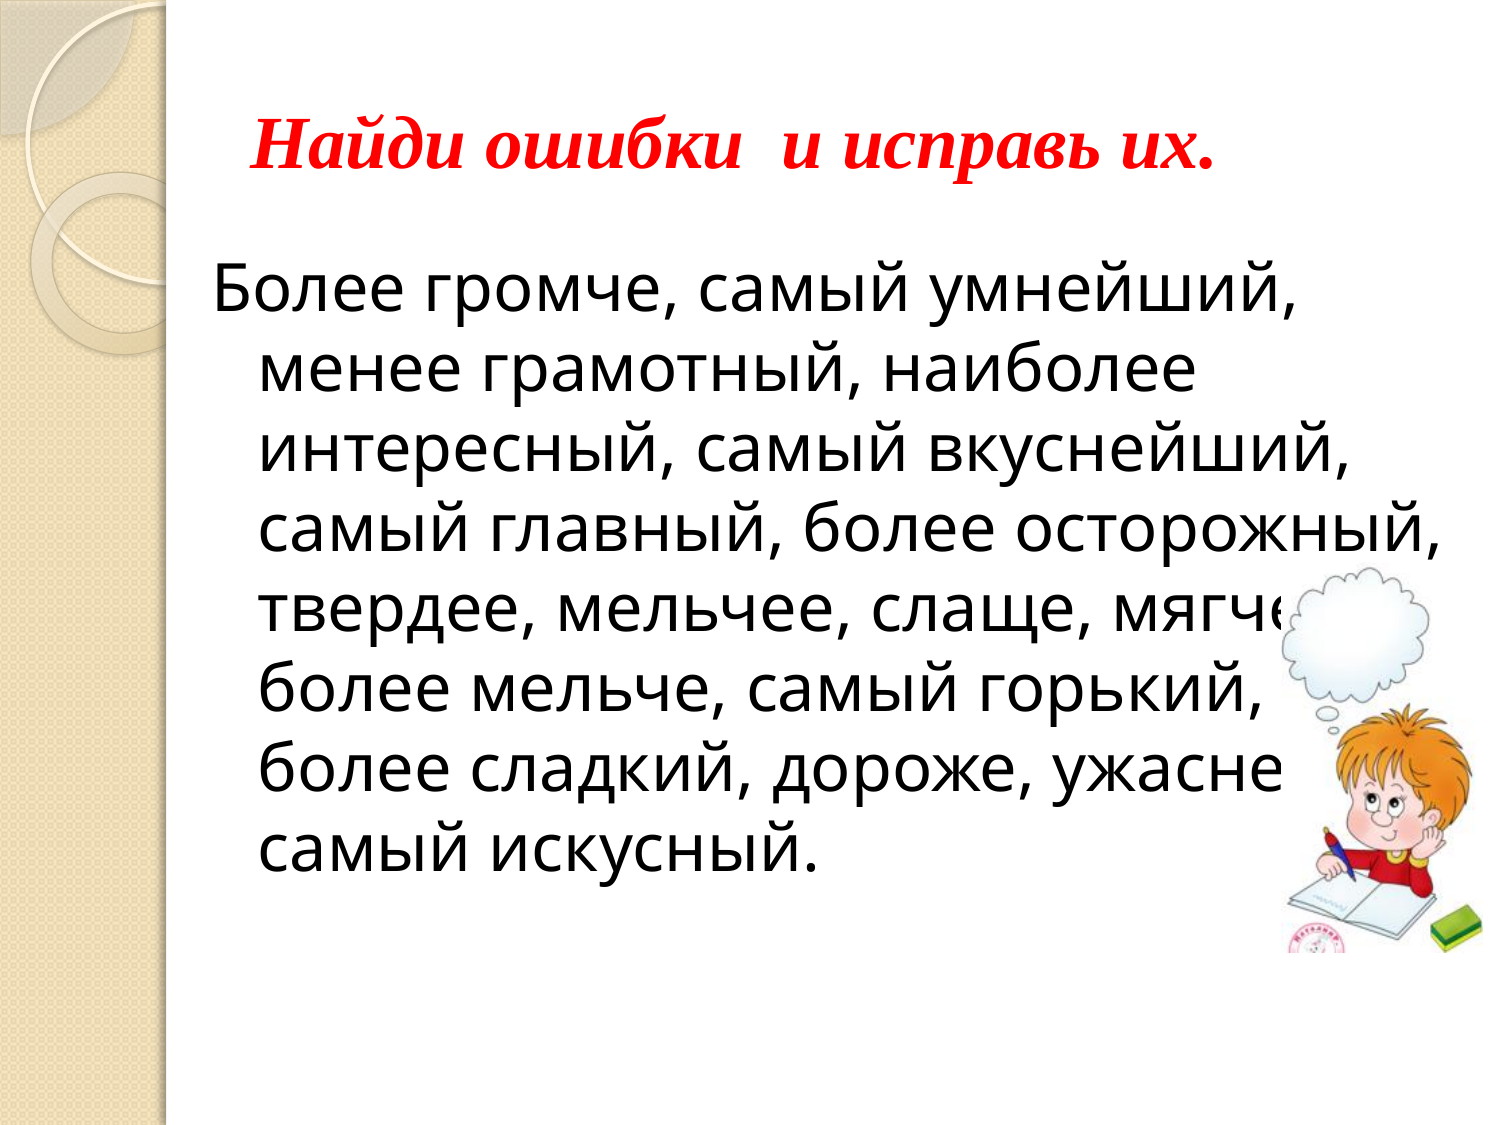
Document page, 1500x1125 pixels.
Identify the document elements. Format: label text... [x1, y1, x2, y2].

picture [1281, 562, 1483, 953]
list Более громче, самый умнейший, менее грамотный, наиболее интересный, самый вкуснейший, самый главный, более осторожный, твердее, мельчее, слаще, мягче, более мельче, самый горький, более сладкий, дороже, ужаснее, самый искусный. [183, 237, 1466, 1025]
title Найди ошибки и исправь их. [235, 45, 1466, 233]
